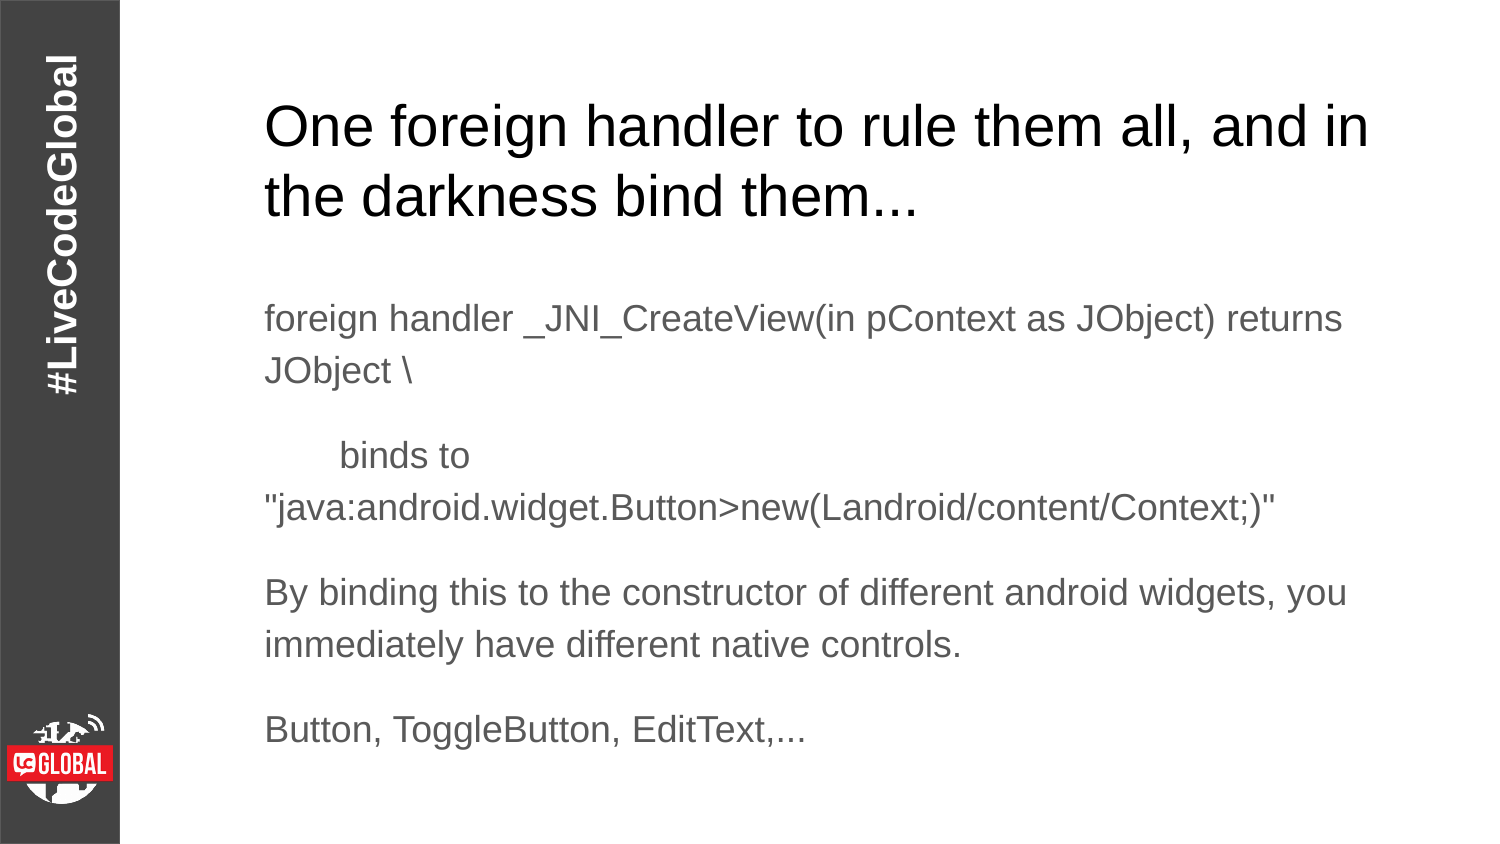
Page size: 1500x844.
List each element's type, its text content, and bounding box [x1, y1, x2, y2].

list foreign handler _JNI_CreateView(in pContext as JObject) returns JObject \ binds to "java:android.widget.Button>new(Landroid/content/Context;)" By binding this to the constructor of different android widgets, you immediately have different native controls. Button, ToggleButton, EditText,... [249, 272, 1417, 811]
title One foreign handler to rule them all, and in the darkness bind them... [249, 72, 1417, 250]
picture [7, 714, 113, 804]
